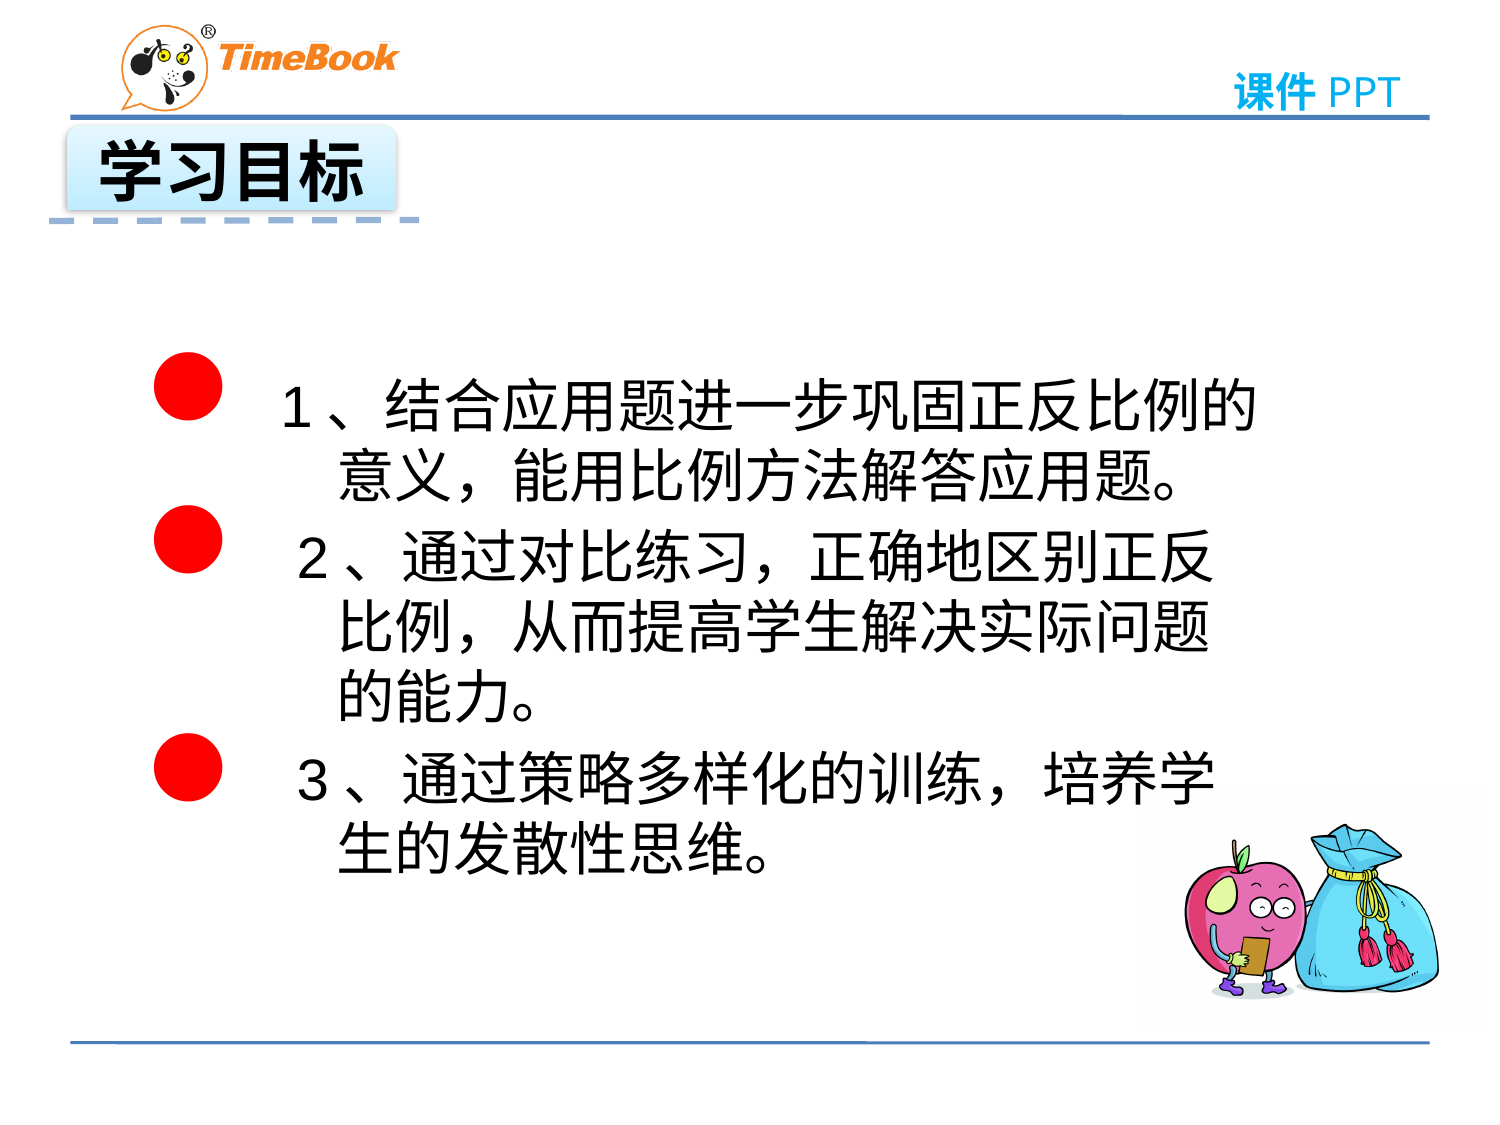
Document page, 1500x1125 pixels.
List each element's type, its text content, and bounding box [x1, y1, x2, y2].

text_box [48, 125, 420, 222]
picture [1139, 786, 1488, 1031]
text_box [112, 707, 325, 858]
text_box [112, 479, 265, 630]
picture [118, 22, 408, 113]
text_box [112, 326, 325, 476]
text_box 1、结合应用题进一步巩固正反比例的意义，能用比例方法解答应用题。 2、通过对比练习，正确地区别正反比例，从而提高学生解决实际问题的能力。 3、通过策略多样化的训练，培养学生的发散性思维。 [265, 361, 1284, 727]
